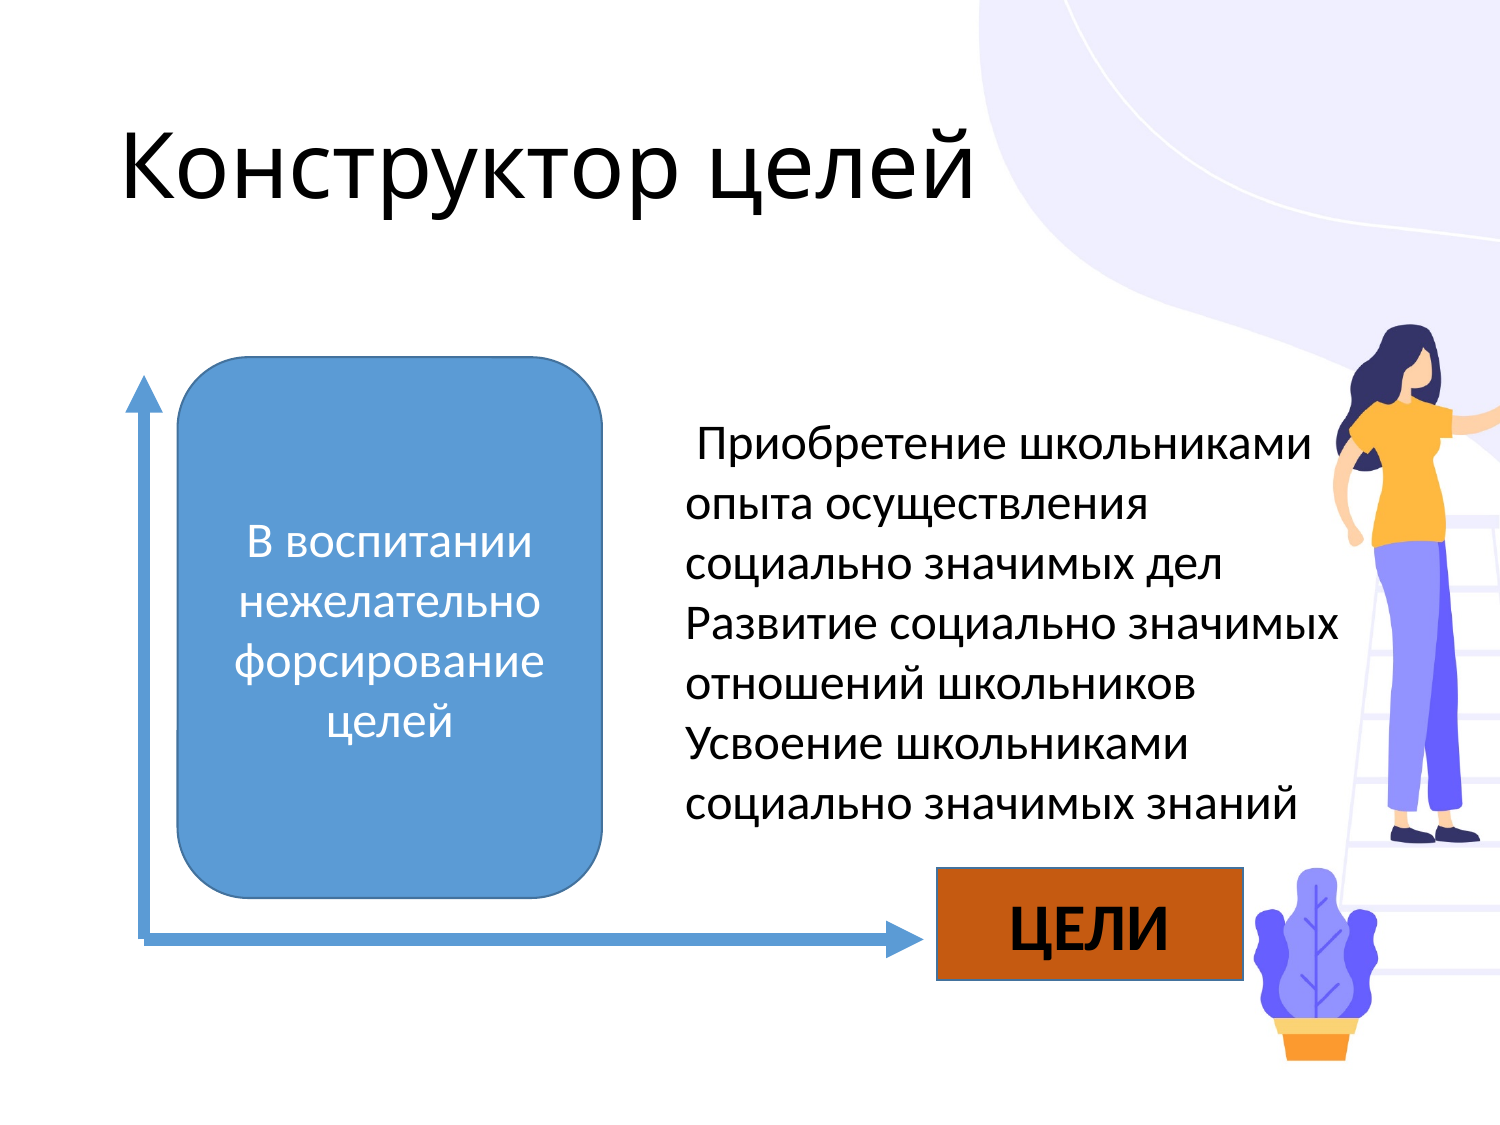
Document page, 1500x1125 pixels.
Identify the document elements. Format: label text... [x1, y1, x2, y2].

picture [0, 0, 1500, 1125]
title Конструктор целей [103, 59, 1397, 278]
text_box Приобретение школьниками опыта осуществления социально значимых дел Развитие социально значимых отношений школьников Усвоение школьниками социально значимых знаний [669, 356, 1358, 883]
text_box В воспитании нежелательно форсирование целей [176, 356, 603, 900]
text_box ЦЕЛИ [936, 867, 1244, 981]
list [103, 299, 1397, 1014]
